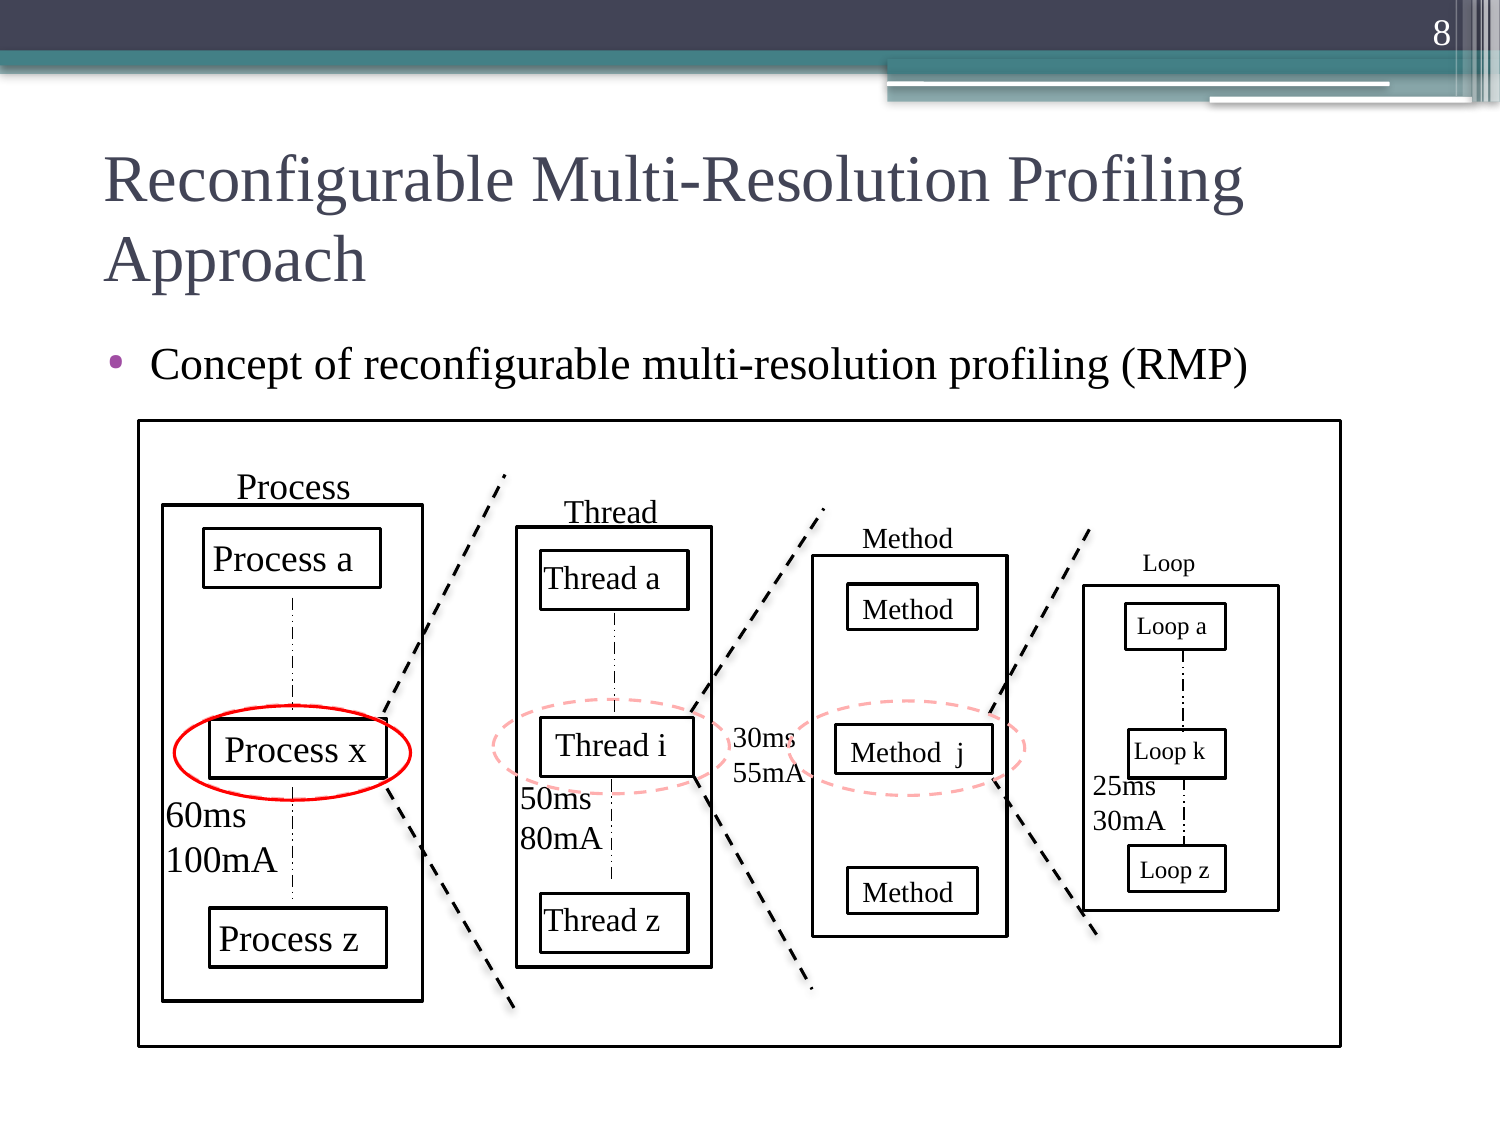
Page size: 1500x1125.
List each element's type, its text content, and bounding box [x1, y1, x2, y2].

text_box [835, 724, 1031, 777]
title Reconfigurable Multi-Resolution Profiling Approach [88, 127, 1439, 303]
text_box [172, 704, 413, 802]
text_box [693, 776, 813, 990]
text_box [989, 528, 1090, 714]
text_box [386, 788, 517, 1014]
slide_number 8 [1341, 0, 1466, 61]
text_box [992, 777, 1102, 943]
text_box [690, 508, 825, 713]
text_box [383, 474, 506, 713]
text_box [137, 1036, 1342, 1048]
list Concept of reconfigurable multi-resolution profiling (RMP) [75, 326, 1425, 1036]
